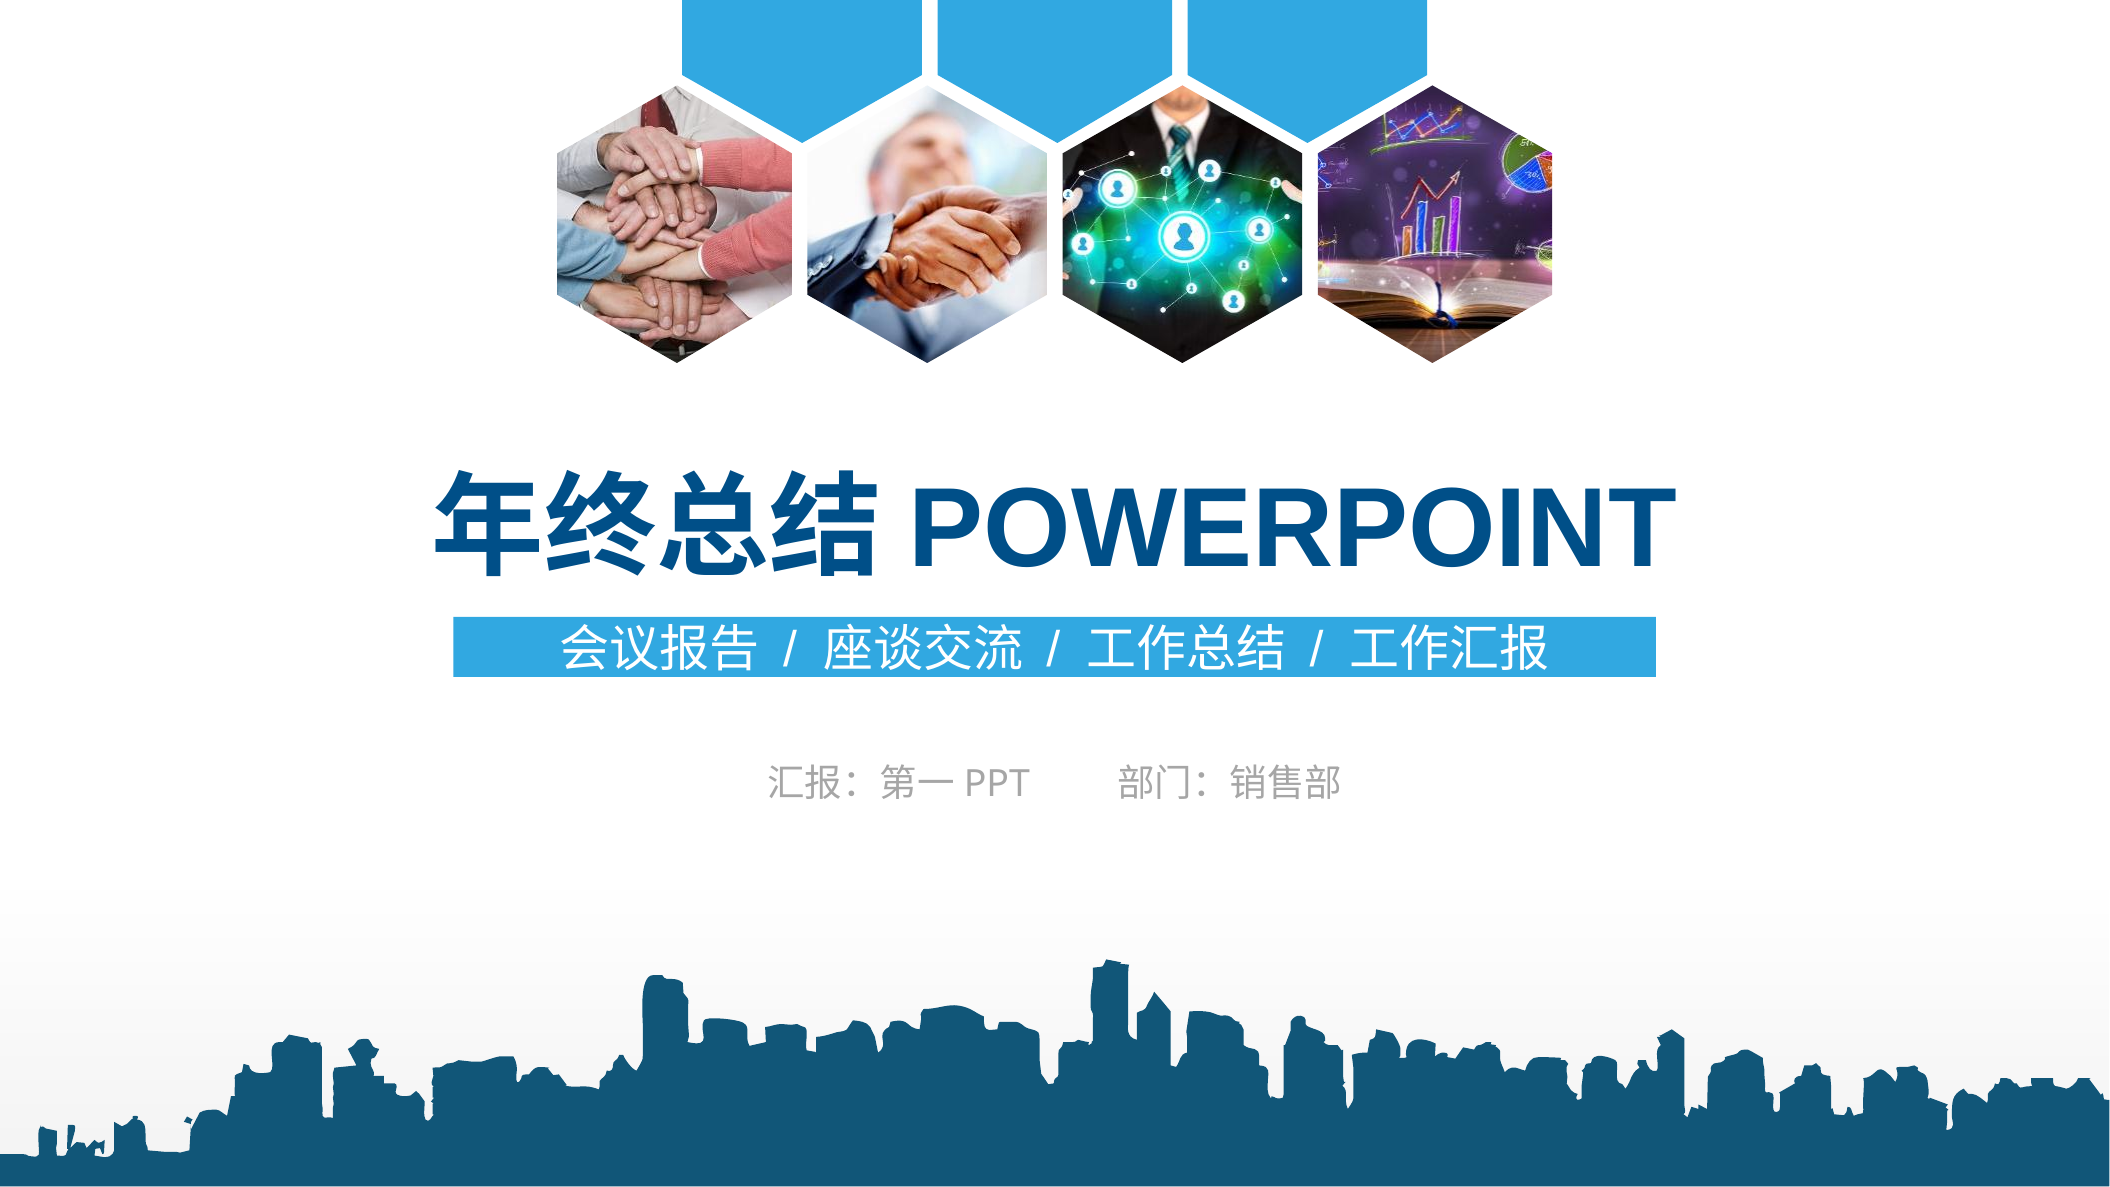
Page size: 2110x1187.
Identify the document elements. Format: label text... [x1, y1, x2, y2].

text_box [1317, 85, 1553, 364]
text_box [807, 143, 1047, 364]
text_box 汇报：第一PPT 部门：销售部 [712, 758, 1397, 804]
text_box 会议报告 / 座谈交流 / 工作总结 / 工作汇报 [453, 616, 1656, 677]
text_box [682, 0, 1428, 143]
text_box 年终总结POWERPOINT [406, 454, 1703, 590]
text_box [557, 85, 792, 364]
text_box [1062, 143, 1303, 364]
text_box [0, 958, 2110, 1187]
